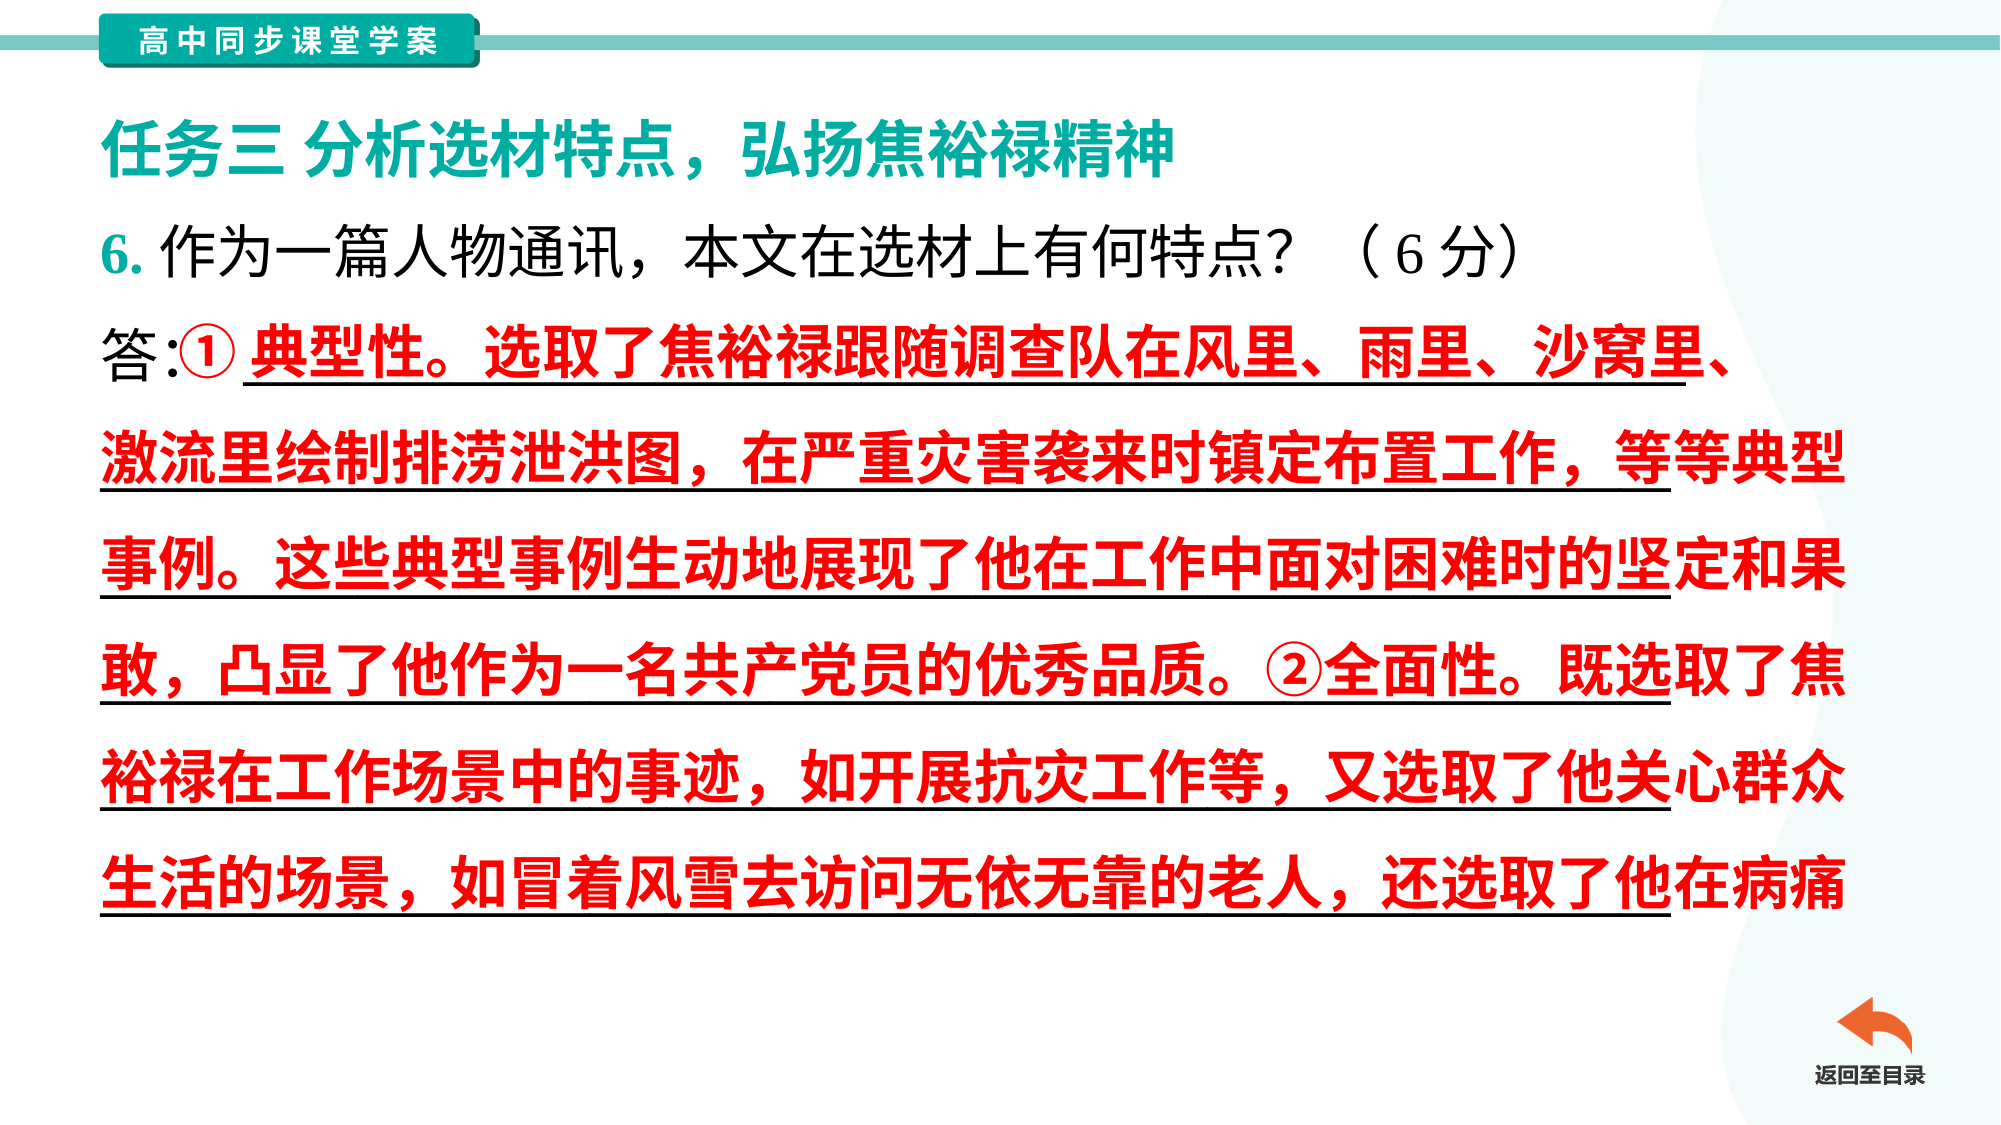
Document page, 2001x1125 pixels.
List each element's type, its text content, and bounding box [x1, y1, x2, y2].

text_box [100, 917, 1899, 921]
text_box ①典型性。选取了焦裕禄跟随调查队在风里、雨里、沙窝里、 激流里绘制排涝泄洪图，在严重灾害袭来时镇定布置工作，等等典型 事例。这些典型事例生动地展现了他在工作中面对困难时的坚定和果 敢，凸显了他作为一名共产党员的优秀品质。②全面性。既选取了焦 裕禄在工作场景中的事迹，如开展抗灾工作等，又选取了他关心群众 生活的场景，如冒着风雪去访问无依无靠的老人，还选取了他在病痛 [100, 278, 1899, 917]
text_box 任务三 分析选材特点，弘扬焦裕禄精神 [100, 76, 1899, 183]
text_box 6.作为一篇人物通讯，本文在选材上有何特点？（6分） [100, 183, 1899, 278]
picture [0, 0, 2000, 1125]
